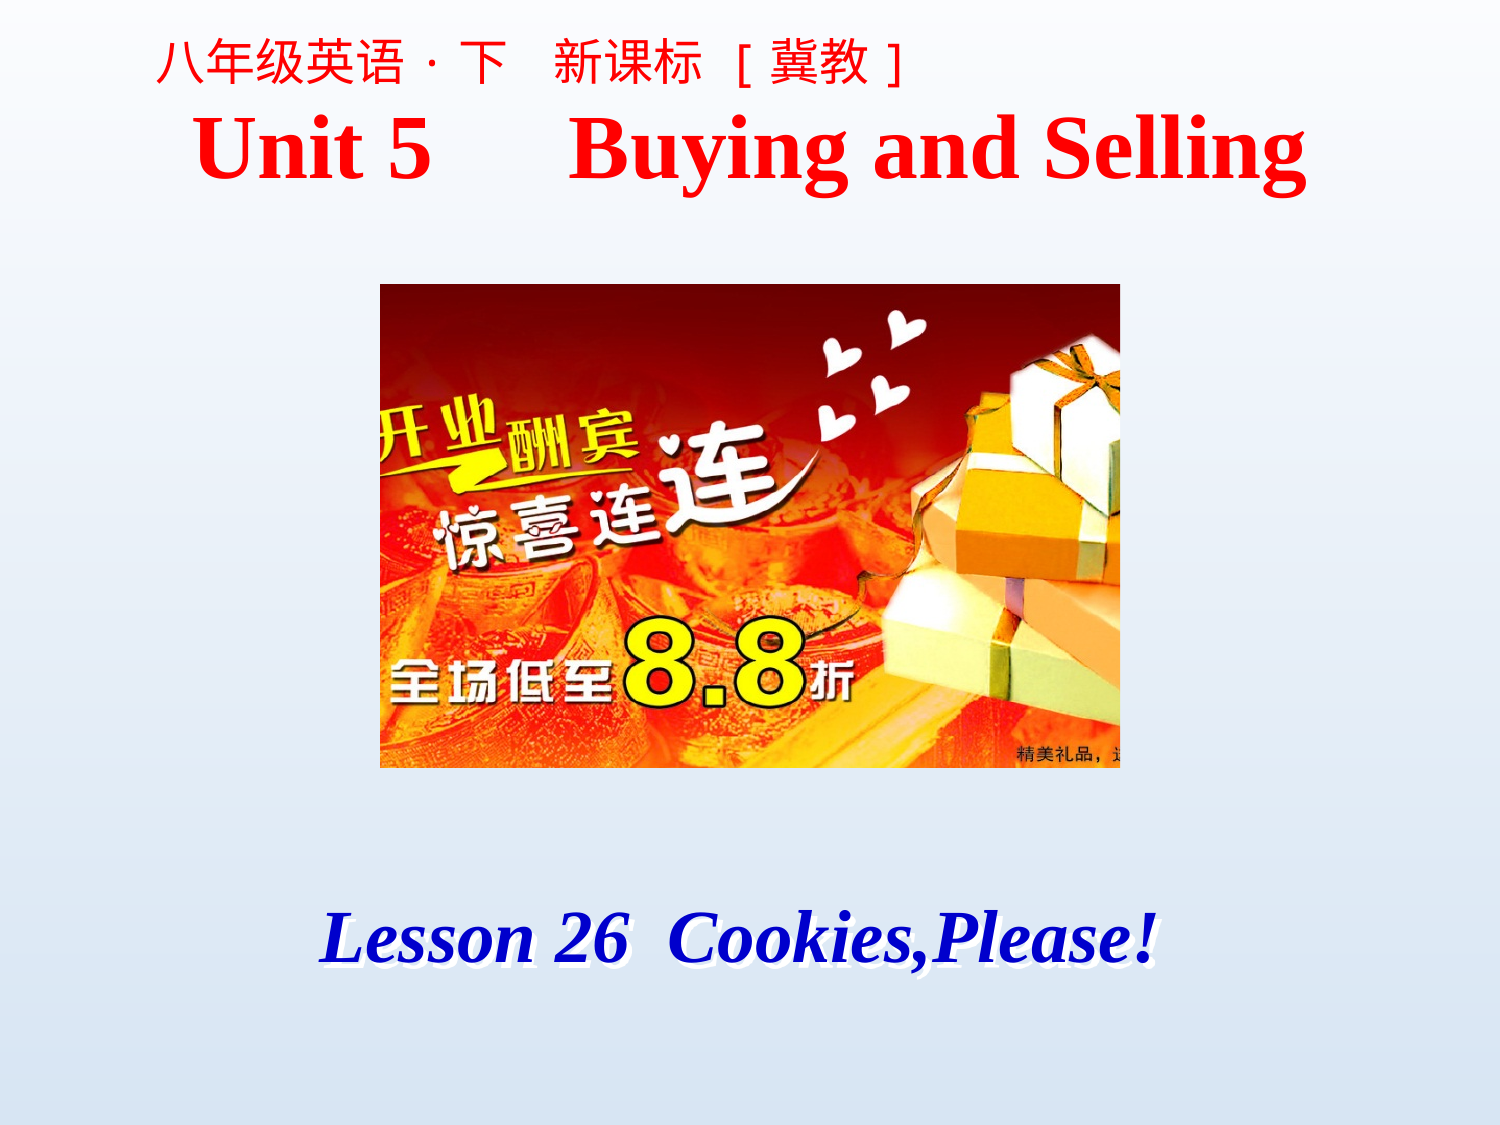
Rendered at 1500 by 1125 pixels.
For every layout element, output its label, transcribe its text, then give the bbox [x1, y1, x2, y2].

text_box Unit 5 Buying and Selling [165, 79, 1335, 204]
text_box 八年级英语·下 新课标 [冀教] [0, 23, 1067, 99]
text_box Lesson 26 Cookies,Please! [0, 791, 1500, 985]
picture [379, 283, 1121, 768]
